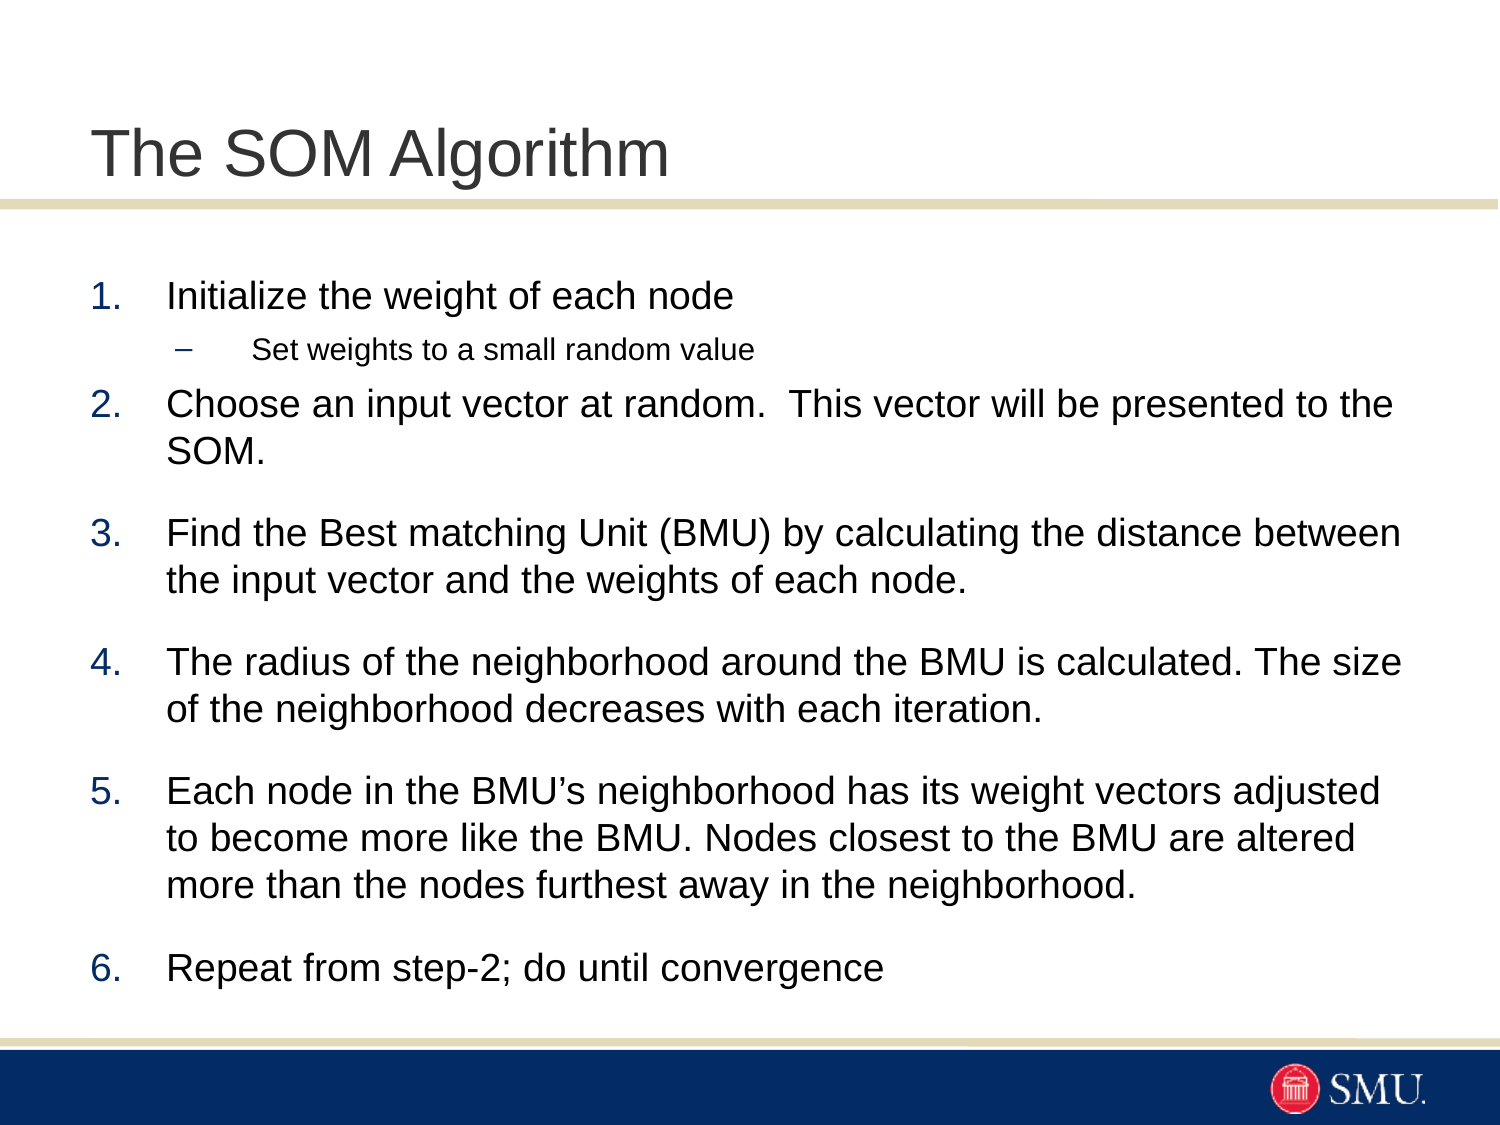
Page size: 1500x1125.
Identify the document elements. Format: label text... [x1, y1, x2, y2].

picture [1270, 1063, 1425, 1114]
list Initialize the weight of each node Set weights to a small random value Choose an input vector at random. This vector will be presented to the SOM. Find the Best matching Unit (BMU) by calculating the distance between the input vector and the weights of each node. The radius of the neighborhood around the BMU is calculated. The size of the neighborhood decreases with each iteration. Each node in the BMU’s neighborhood has its weight vectors adjusted to become more like the BMU. Nodes closest to the BMU are altered more than the nodes furthest away in the neighborhood. Repeat from step-2; do until convergence [75, 262, 1425, 1005]
title The SOM Algorithm [75, 9, 1425, 198]
